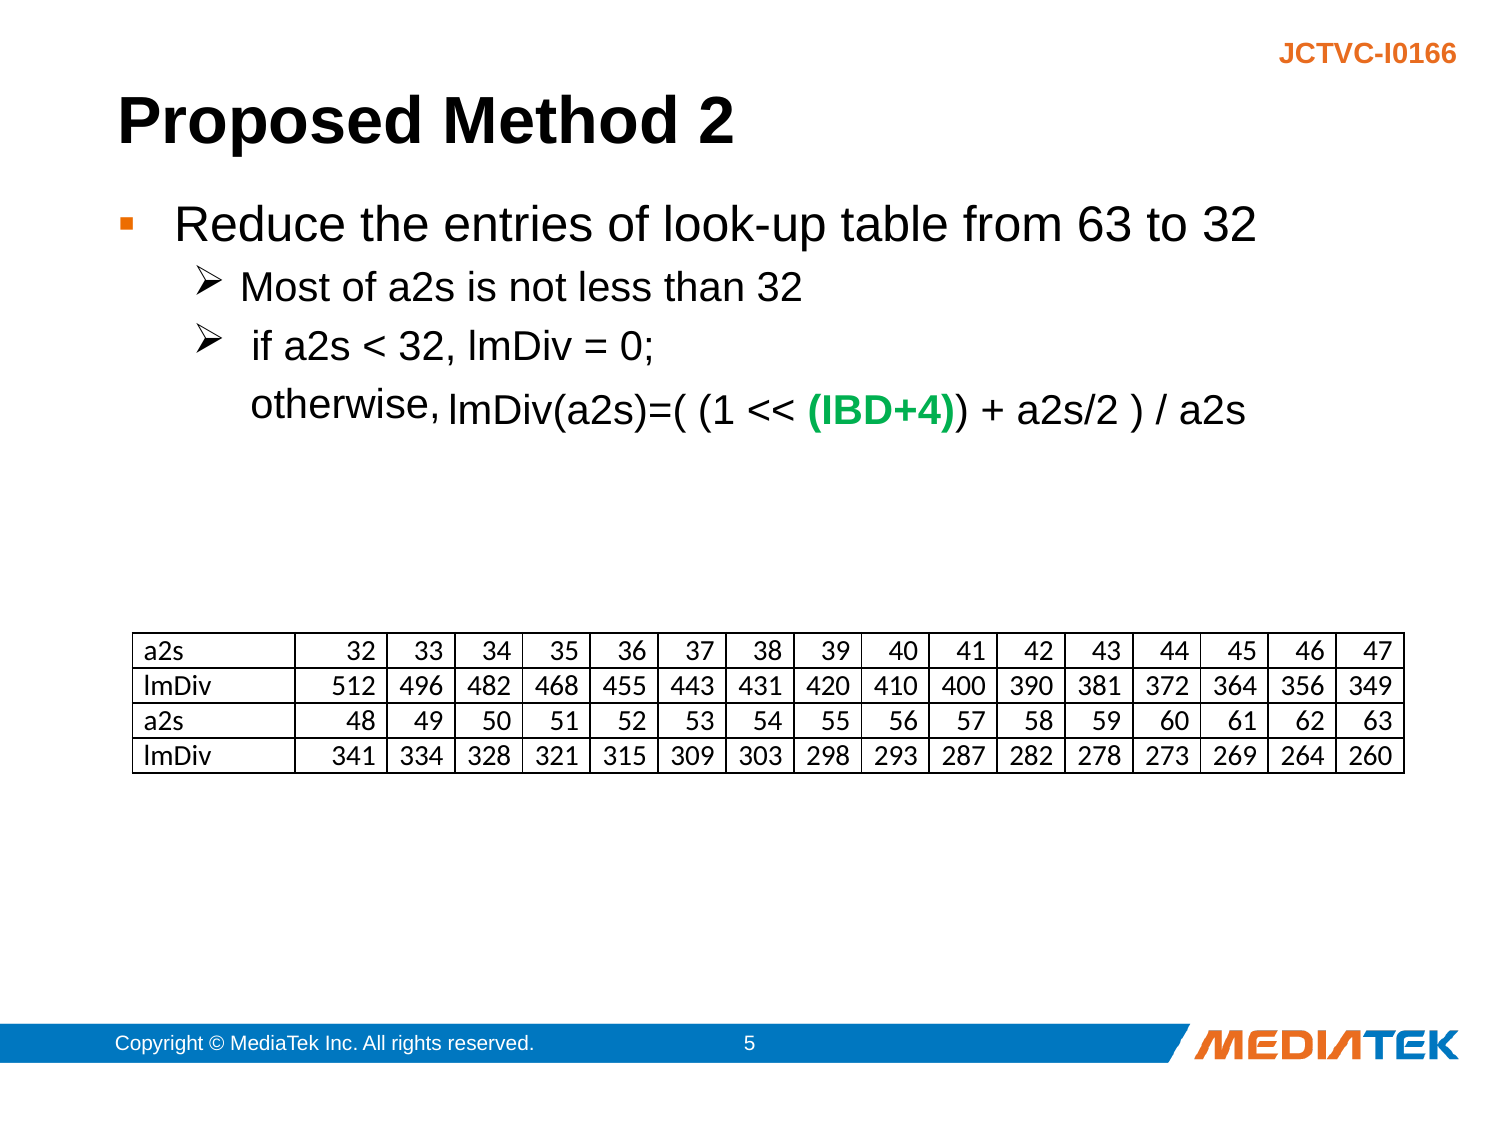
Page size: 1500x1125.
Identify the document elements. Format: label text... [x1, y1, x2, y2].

table_header 45 [1201, 634, 1267, 667]
table_header 34 [456, 634, 522, 667]
picture [0, 1023, 99, 1063]
table_cell 390 [998, 669, 1064, 702]
table_cell 334 [388, 739, 454, 772]
table_cell 282 [998, 739, 1064, 772]
table_cell 60 [1134, 704, 1200, 737]
table_header 47 [1337, 634, 1403, 667]
table_cell 269 [1201, 739, 1267, 772]
table_header a2s [133, 634, 294, 667]
table_header 33 [388, 634, 454, 667]
table_cell lmDiv [133, 669, 294, 702]
table_cell 328 [456, 739, 522, 772]
table_header 40 [862, 634, 928, 667]
table_cell 287 [930, 739, 996, 772]
table_header 41 [930, 634, 996, 667]
table_cell 264 [1269, 739, 1335, 772]
title Proposed Method 2 [101, 62, 1425, 172]
table_cell a2s [133, 704, 294, 737]
footer Copyright © MediaTek Inc. All rights reserved. [99, 1022, 573, 1090]
picture [789, 1023, 1459, 1063]
text_box lmDiv(a2s)=( (1 << (IBD+4)) + a2s/2 ) / a2s [433, 375, 1336, 440]
table_cell 482 [456, 669, 522, 702]
table_header 43 [1066, 634, 1132, 667]
table_cell 53 [659, 704, 725, 737]
table_cell 56 [862, 704, 928, 737]
table_cell 341 [296, 739, 386, 772]
table_cell 57 [930, 704, 996, 737]
table_cell 443 [659, 669, 725, 702]
table_header 42 [998, 634, 1064, 667]
table_cell 62 [1269, 704, 1335, 737]
table_cell 278 [1066, 739, 1132, 772]
table_header 37 [659, 634, 725, 667]
table_header 36 [591, 634, 657, 667]
table_cell lmDiv [133, 739, 294, 772]
table_cell 309 [659, 739, 725, 772]
table_header 38 [727, 634, 793, 667]
table_cell 273 [1134, 739, 1200, 772]
table_cell 381 [1066, 669, 1132, 702]
table_cell 315 [591, 739, 657, 772]
table_cell 321 [523, 739, 589, 772]
table_cell 364 [1201, 669, 1267, 702]
table_cell 455 [591, 669, 657, 702]
table_cell 420 [795, 669, 861, 702]
table_cell 372 [1134, 669, 1200, 702]
table_cell 400 [930, 669, 996, 702]
table_header 32 [296, 634, 386, 667]
table_cell 356 [1269, 669, 1335, 702]
table_cell 410 [862, 669, 928, 702]
table_cell 58 [998, 704, 1064, 737]
table_cell 52 [591, 704, 657, 737]
table_cell 349 [1337, 669, 1403, 702]
table_cell 50 [456, 704, 522, 737]
table_cell 496 [388, 669, 454, 702]
table_cell 431 [727, 669, 793, 702]
table_cell 54 [727, 704, 793, 737]
table_cell 51 [523, 704, 589, 737]
table_cell 260 [1337, 739, 1403, 772]
picture [573, 1023, 711, 1063]
table_cell 49 [388, 704, 454, 737]
table_header 39 [795, 634, 861, 667]
table_cell 468 [523, 669, 589, 702]
table_header 35 [523, 634, 589, 667]
table_cell 298 [795, 739, 861, 772]
table_cell 303 [727, 739, 793, 772]
list Reduce the entries of look-up table from 63 to 32 Most of a2s is not less than 32 if a2s < 32, lmDiv = 0; otherwise, [102, 184, 1425, 998]
table_header 44 [1134, 634, 1200, 667]
slide_number 4 [711, 1022, 789, 1090]
table_header 46 [1269, 634, 1335, 667]
table_cell 55 [795, 704, 861, 737]
table_cell 48 [296, 704, 386, 737]
table_cell 293 [862, 739, 928, 772]
table_cell 59 [1066, 704, 1132, 737]
table_cell 63 [1337, 704, 1403, 737]
table_cell 61 [1201, 704, 1267, 737]
table_cell 512 [296, 669, 386, 702]
